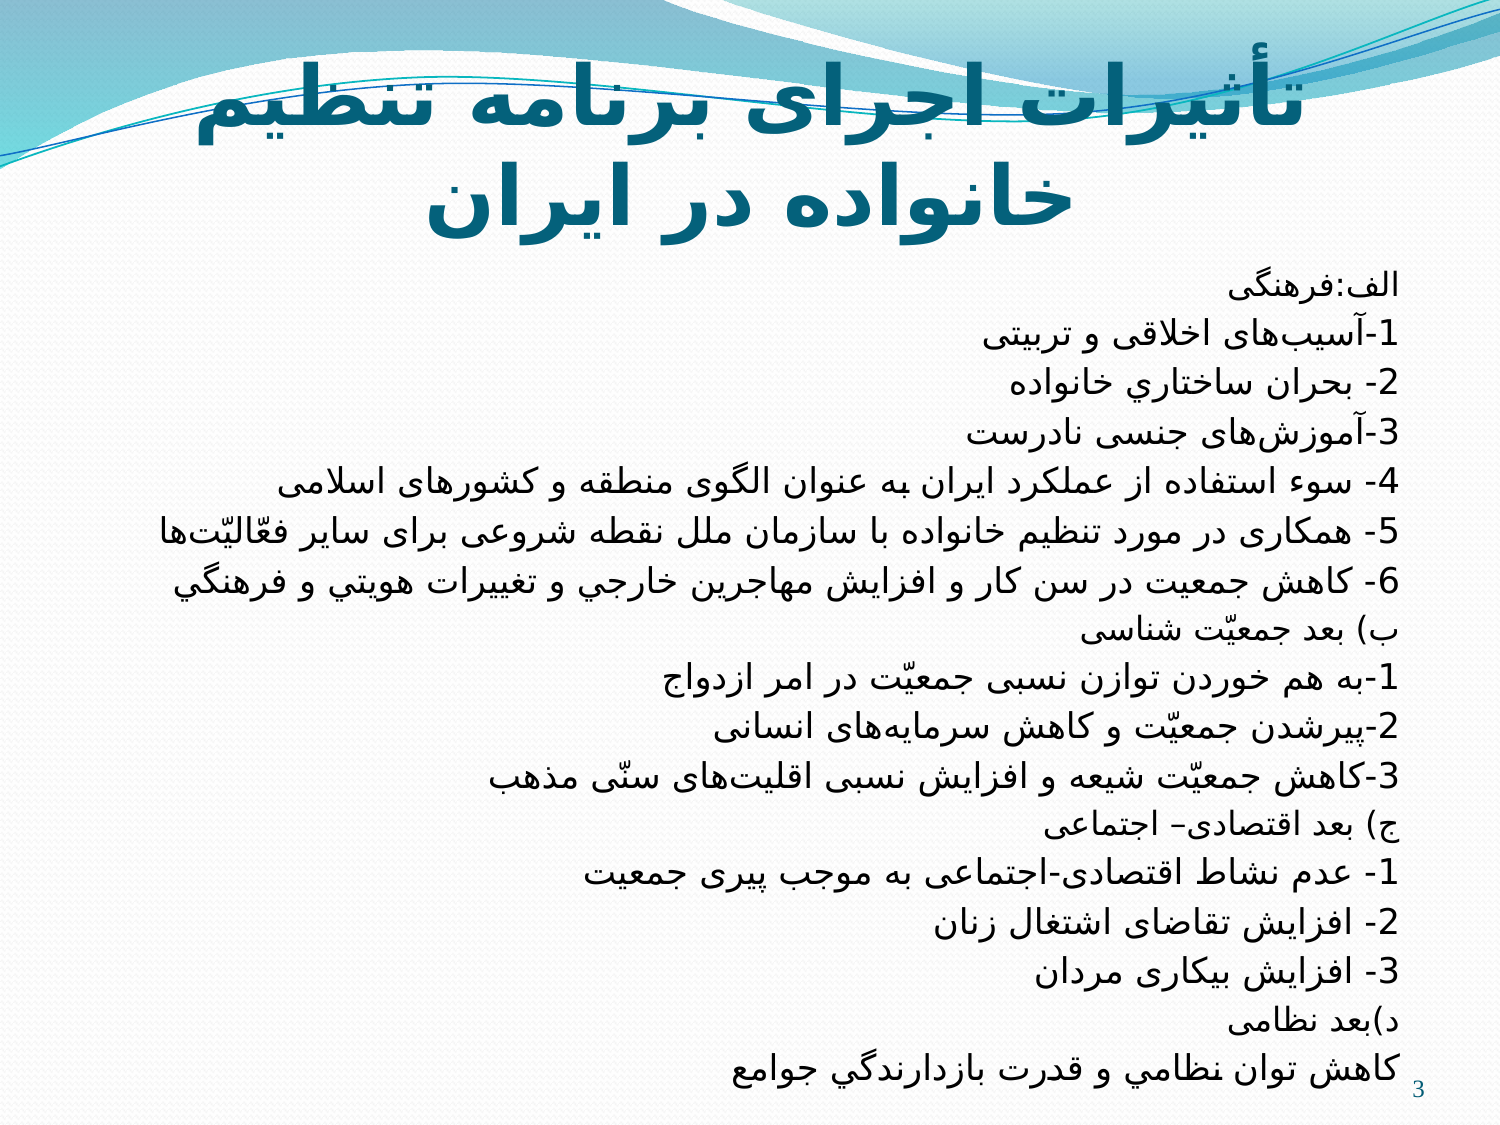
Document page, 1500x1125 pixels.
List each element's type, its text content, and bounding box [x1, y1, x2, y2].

slide_number 3 [1299, 1042, 1425, 1103]
list الف:فرهنگی 1-آسیب‌های اخلاقی و تربیتی 2- بحران ساختاري خانواده 3-آموزش‌های جنسی نادرست 4- سوء استفاده از عملکرد ایران به عنوان الگوی منطقه و کشورهای اسلامی 5- همکاری در مورد تنظیم خانواده با سازمان ملل نقطه شروعی برای سایر فعّالیّت‌ها 6- کاهش جمعيت در سن کار و افزايش مهاجرين خارجي و تغييرات هويتي و فرهنگي ب) بعد جمعیّت شناسی 1-به هم خوردن توازن نسبی جمعیّت در امر ازدواج 2-پیرشدن جمعیّت و کاهش سرمایه‌های انسانی 3-کاهش جمعیّت شیعه و افزایش نسبی اقلیت‌های سنّی مذهب ج) بعد اقتصادی– اجتماعی 1- عدم نشاط اقتصادی-اجتماعی به موجب پیری جمعیت 2- افزایش تقاضای اشتغال زنان 3- افزایش بیکاری مردان د)بعد نظامی کاهش توان نظامي و قدرت بازدارندگي جوامع [64, 255, 1415, 1012]
title تأثیرات اجرای برنامه تنظیم خانواده در ایران [76, 54, 1427, 243]
